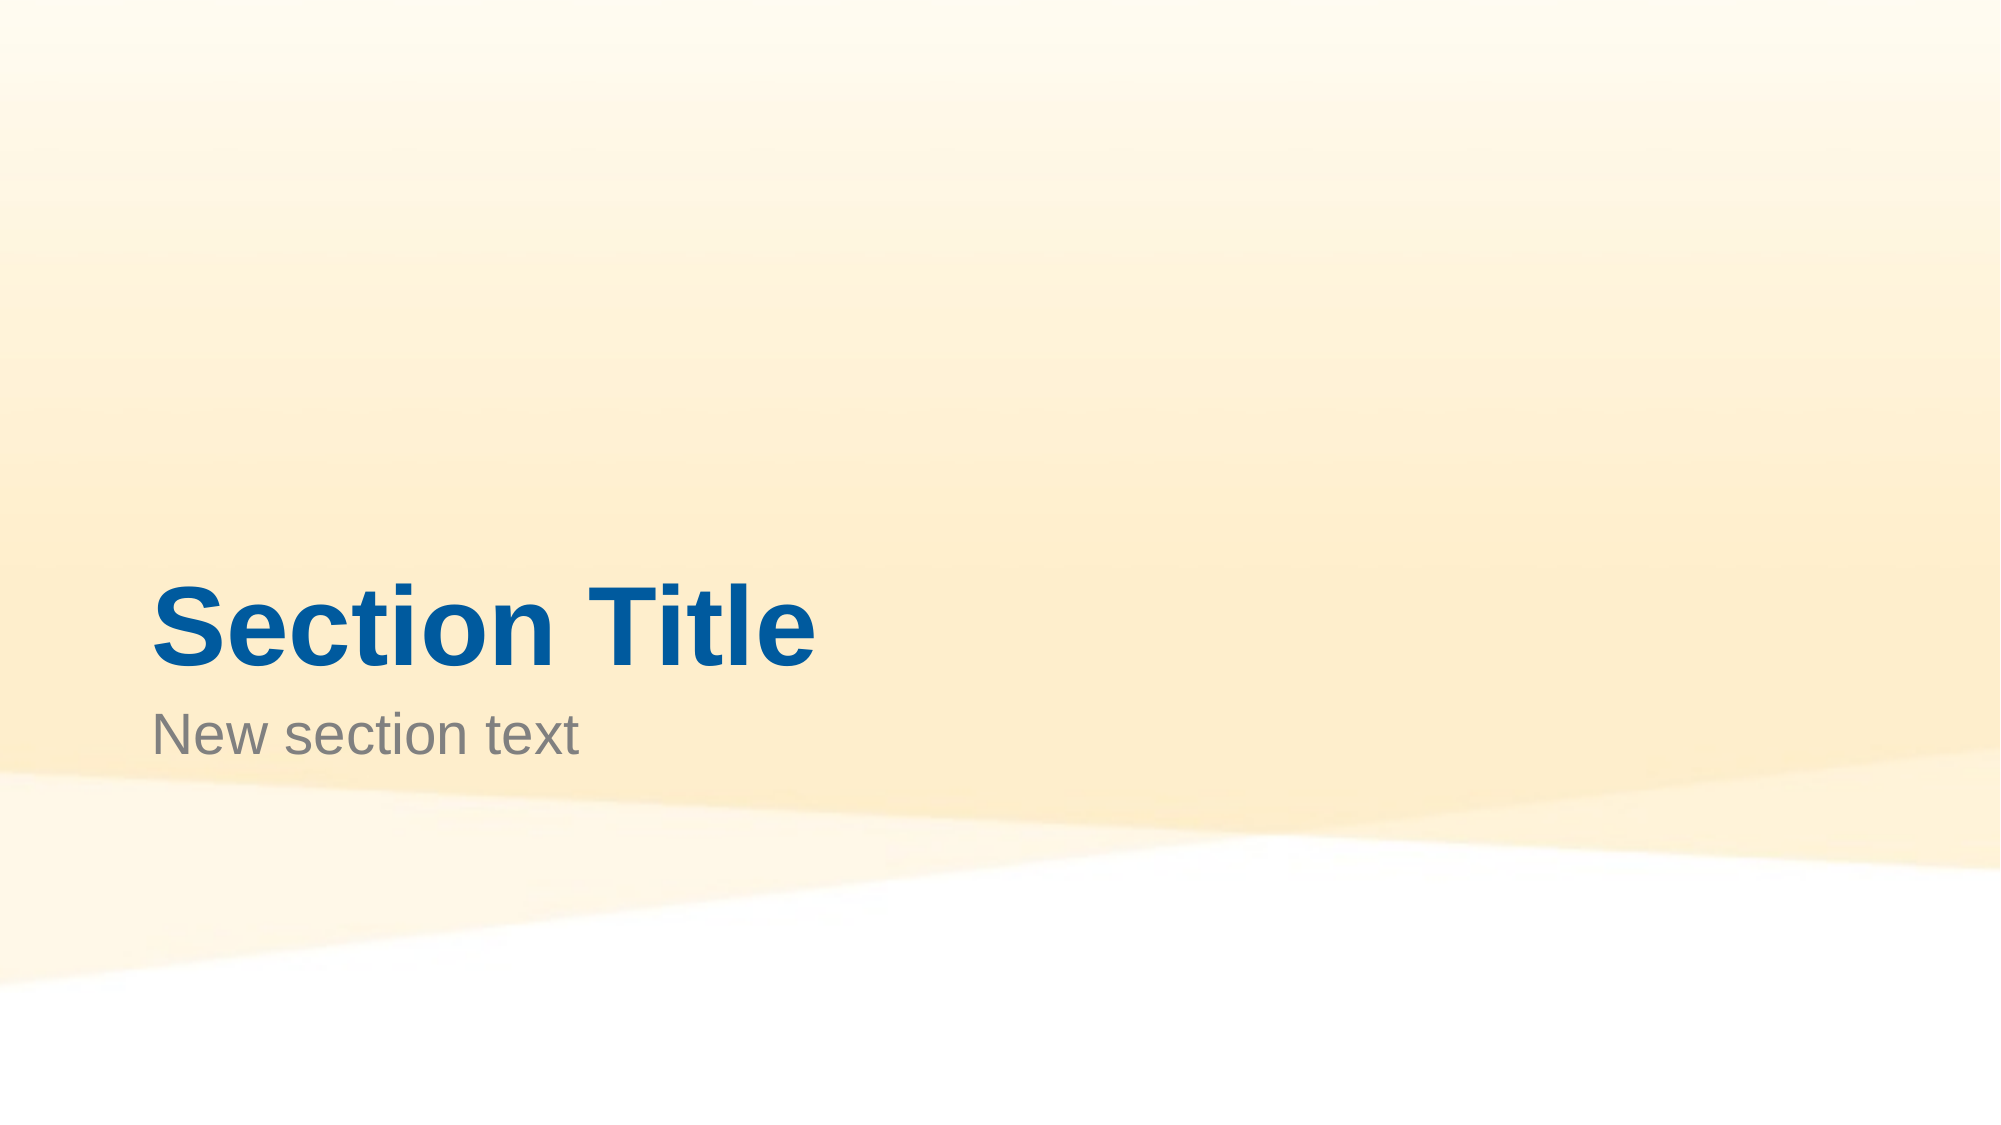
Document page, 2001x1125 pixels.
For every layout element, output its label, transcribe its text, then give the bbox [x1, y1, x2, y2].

title Section Title [136, 229, 1862, 697]
list New section text [136, 697, 1862, 944]
picture [0, 0, 2001, 993]
